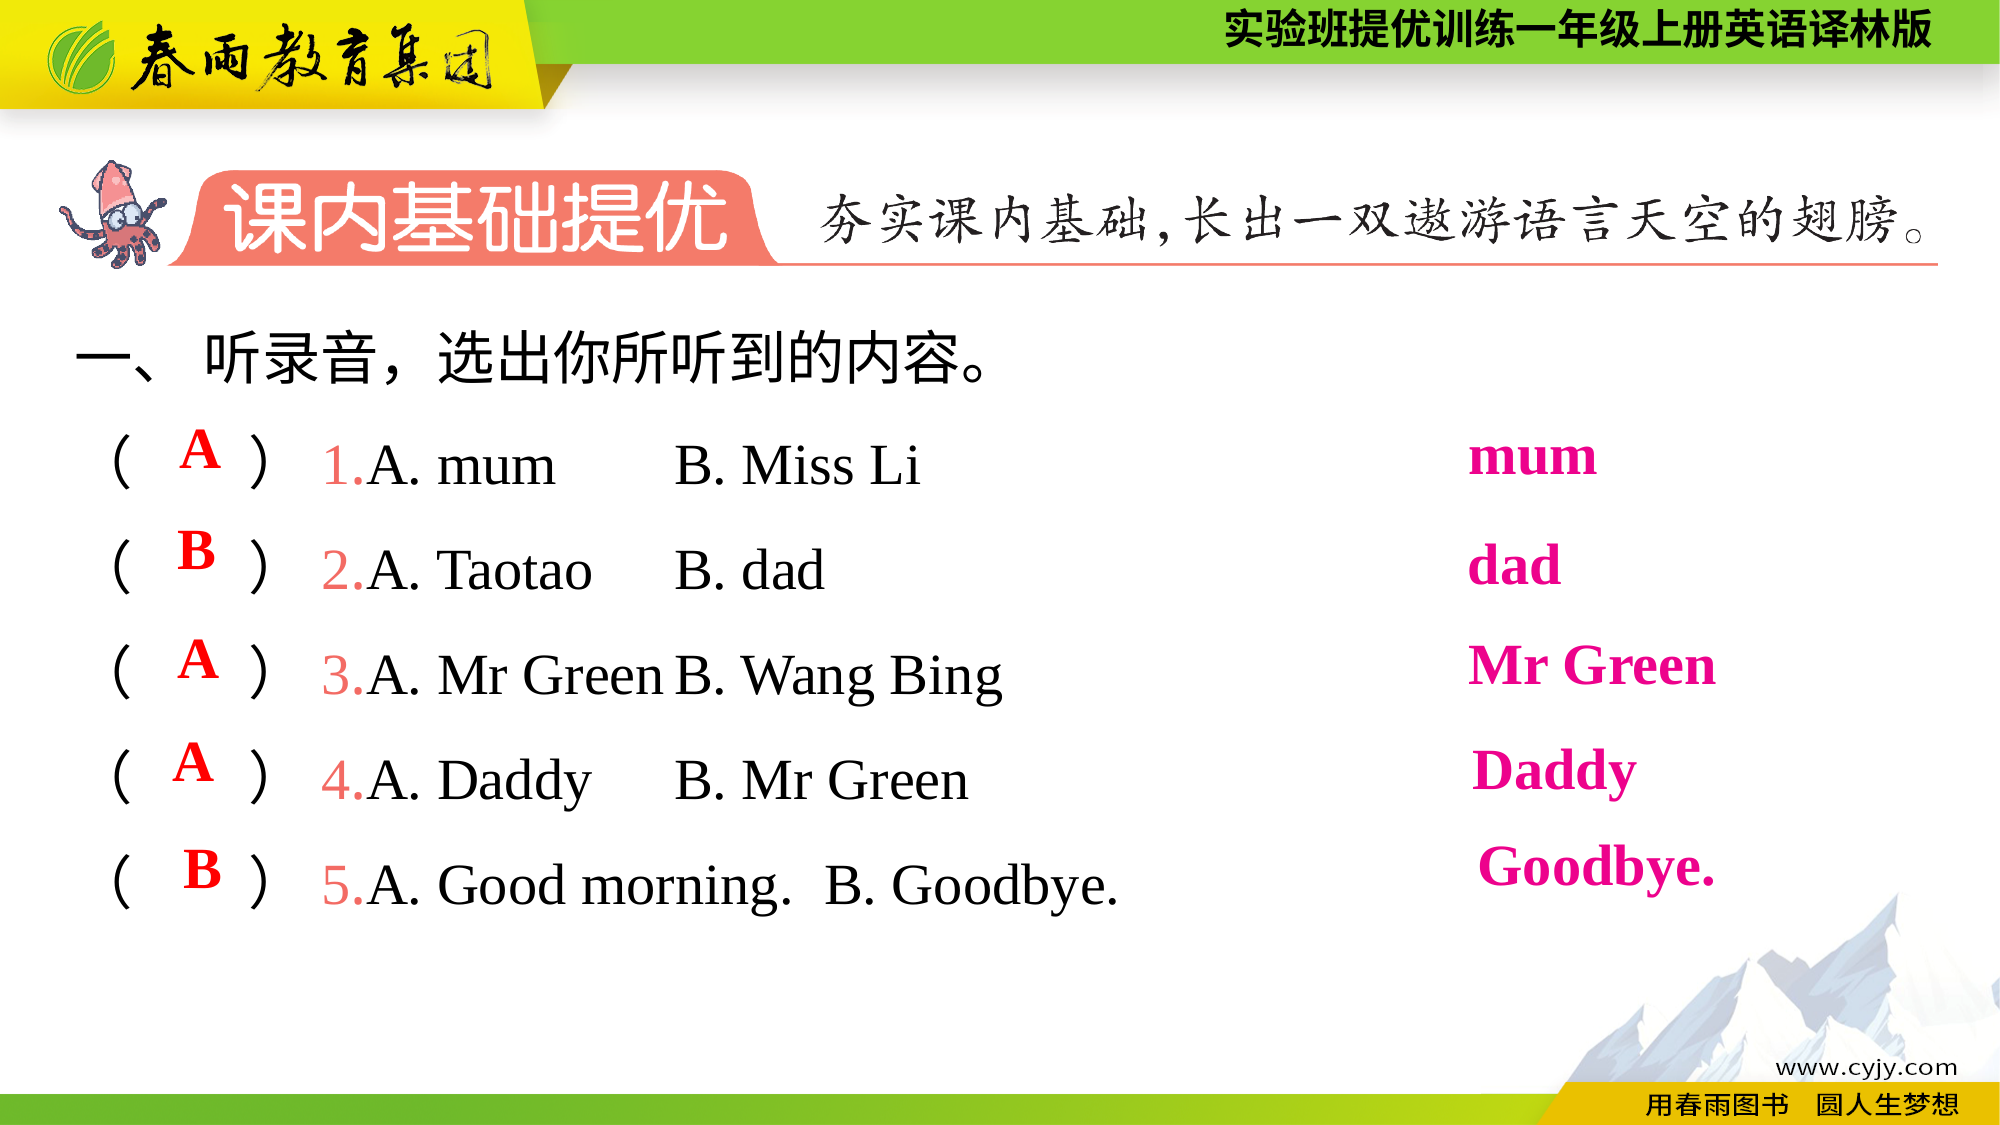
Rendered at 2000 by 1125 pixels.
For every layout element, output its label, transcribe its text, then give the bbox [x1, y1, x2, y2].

picture [0, 0, 2000, 1125]
text_box B [168, 822, 238, 908]
text_box dad [1453, 518, 1578, 604]
text_box A [162, 612, 235, 698]
text_box mum [1453, 408, 1613, 494]
list 一、 听录音，选出你所听到的内容。 （ ）1.A. mum B. Miss Li （ ）2.A. Taotao B. dad （ ）3.A. Mr Green B. Wang Bing （ ）4.A. Daddy B. Mr Green （ ）5.A. Good morning. B. Goodbye. [59, 278, 1944, 931]
text_box A [164, 402, 237, 488]
text_box B [163, 503, 232, 589]
text_box A [157, 716, 229, 801]
text_box Daddy [1457, 723, 1653, 809]
text_box Goodbye. [1462, 820, 1731, 905]
text_box Mr Green [1454, 618, 1733, 704]
